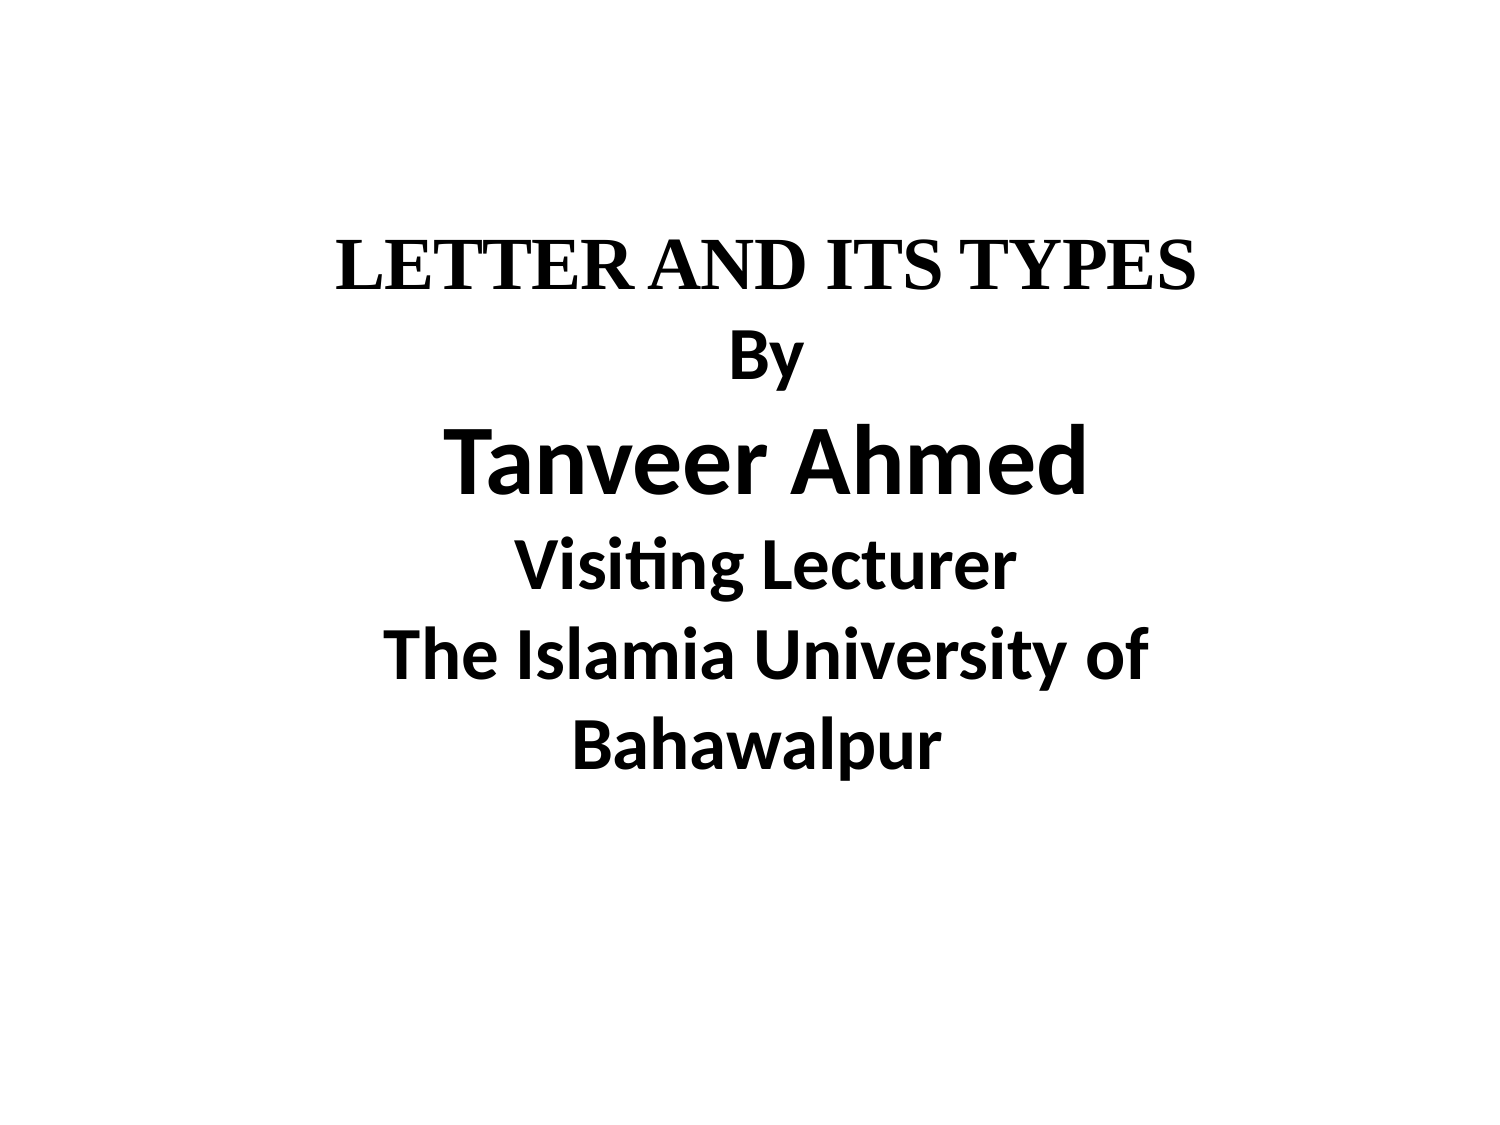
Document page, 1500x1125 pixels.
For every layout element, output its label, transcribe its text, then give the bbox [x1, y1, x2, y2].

title LETTER AND ITS TYPES By Tanveer Ahmed Visiting Lecturer The Islamia University of Bahawalpur [213, 212, 1318, 785]
